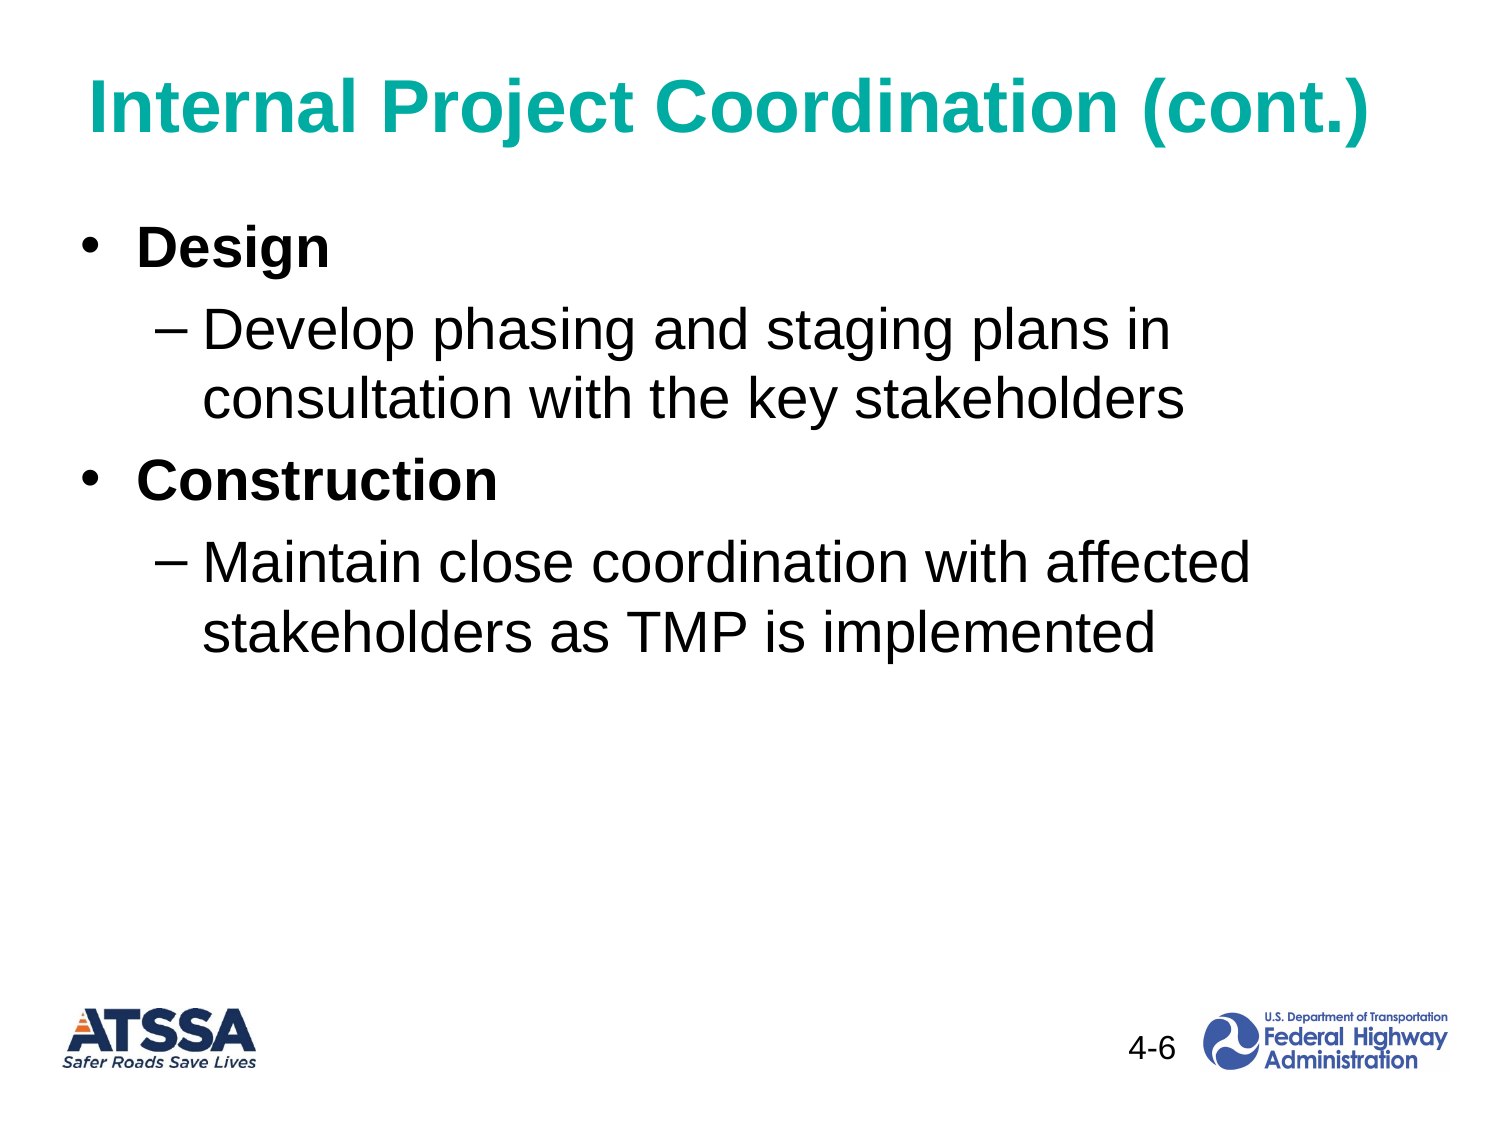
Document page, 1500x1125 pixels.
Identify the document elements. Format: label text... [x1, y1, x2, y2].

list Design Develop phasing and staging plans in consultation with the key stakeholders Construction Maintain close coordination with affected stakeholders as TMP is implemented [65, 201, 1310, 967]
picture [62, 1008, 256, 1068]
title Internal Project Coordination (cont.) [73, 48, 1424, 157]
picture [1200, 1008, 1450, 1072]
